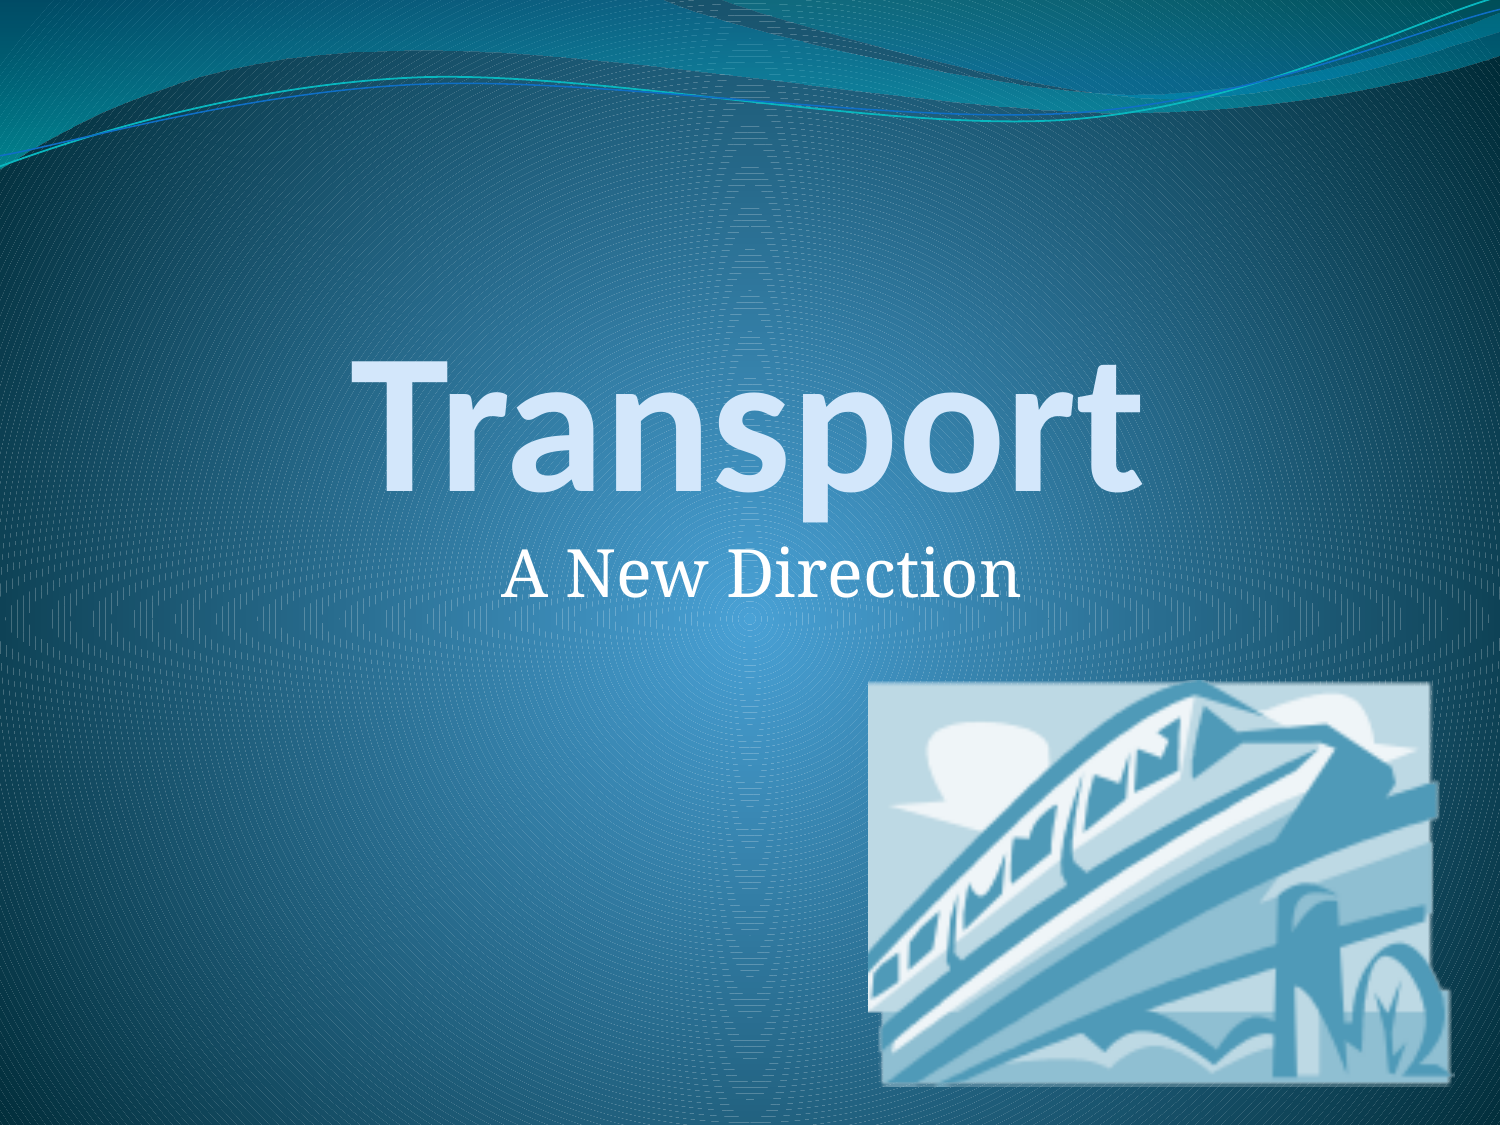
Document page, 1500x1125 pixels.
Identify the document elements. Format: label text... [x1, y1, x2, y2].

subtitle A New Direction [123, 523, 1412, 811]
title Transport [106, 231, 1394, 532]
picture [867, 680, 1455, 1088]
